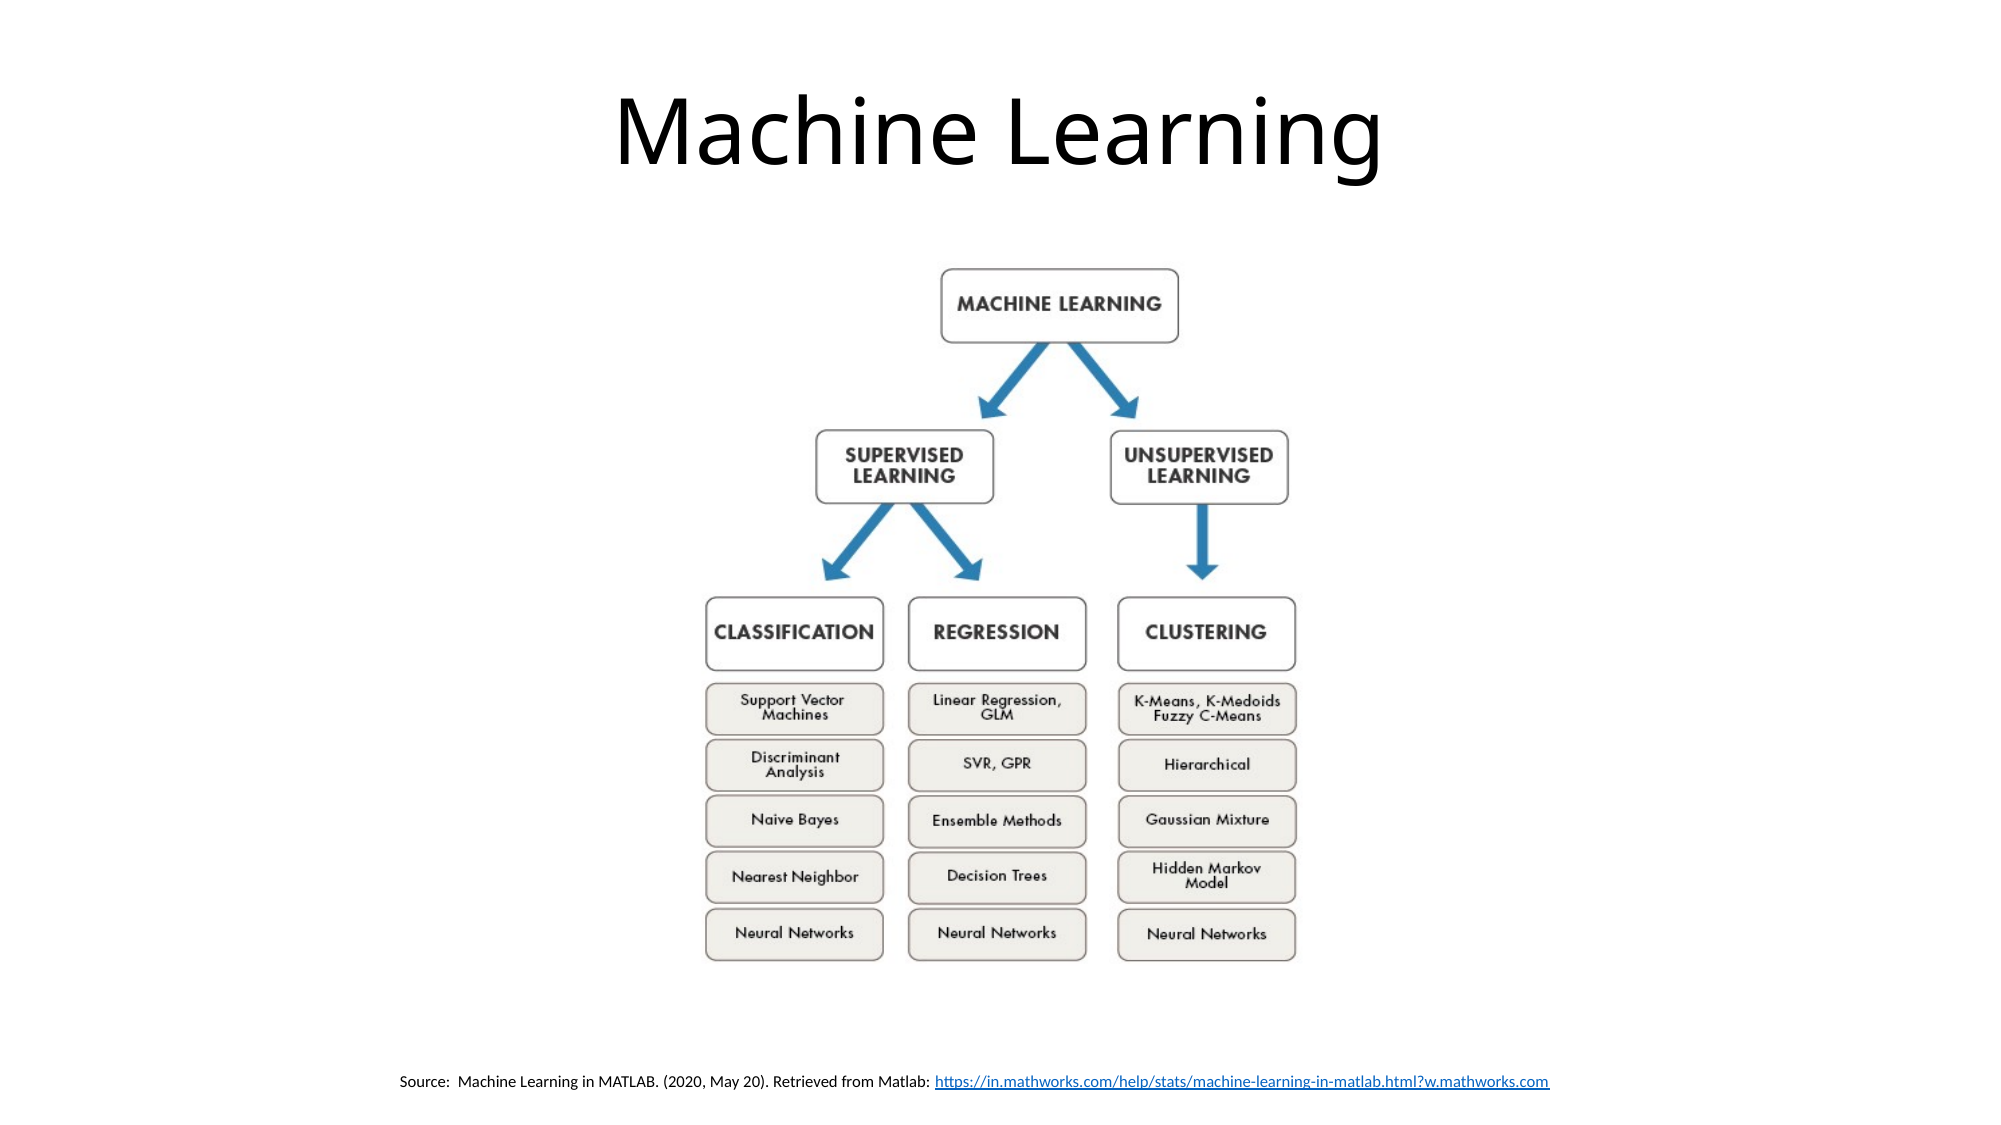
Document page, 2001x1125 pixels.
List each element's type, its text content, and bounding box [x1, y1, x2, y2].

title Machine Learning [137, 26, 1863, 244]
picture [680, 261, 1320, 976]
text_box Source: Machine Learning in MATLAB. (2020, May 20). Retrieved from Matlab: https://in.mathworks.com/help/stats/machine-learning-in-matlab.html?w.mathworks.com [385, 1062, 1615, 1098]
